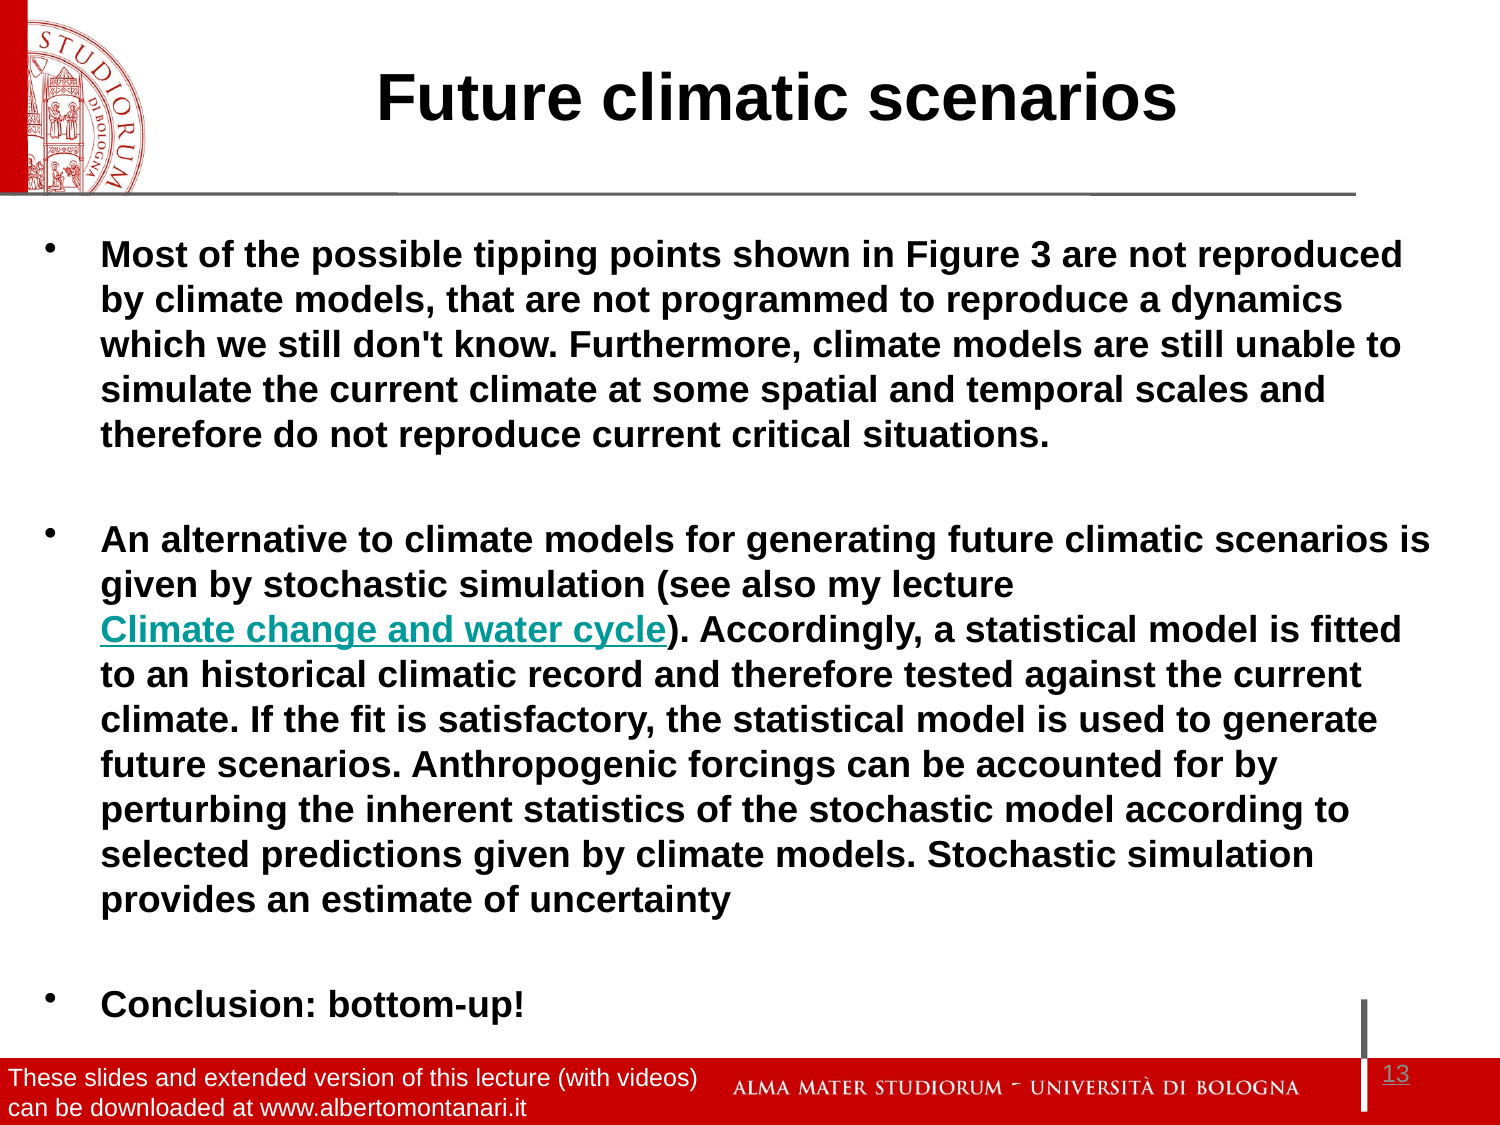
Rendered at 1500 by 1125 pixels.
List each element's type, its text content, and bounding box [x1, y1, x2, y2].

text_box Future climatic scenarios [210, 46, 1345, 142]
picture [0, 1058, 1500, 1125]
picture [28, 16, 151, 192]
slide_number 13 [1074, 1042, 1425, 1103]
list Most of the possible tipping points shown in Figure 3 are not reproduced by climate models, that are not programmed to reproduce a dynamics which we still don't know. Furthermore, climate models are still unable to simulate the current climate at some spatial and temporal scales and therefore do not reproduce current critical situations. An alternative to climate models for generating future climatic scenarios is given by stochastic simulation (see also my lecture Climate change and water cycle). Accordingly, a statistical model is fitted to an historical climatic record and therefore tested against the current climate. If the fit is satisfactory, the statistical model is used to generate future scenarios. Anthropogenic forcings can be accounted for by perturbing the inherent statistics of the stochastic model according to selected predictions given by climate models. Stochastic simulation provides an estimate of uncertainty Conclusion: bottom-up! [29, 222, 1447, 1033]
